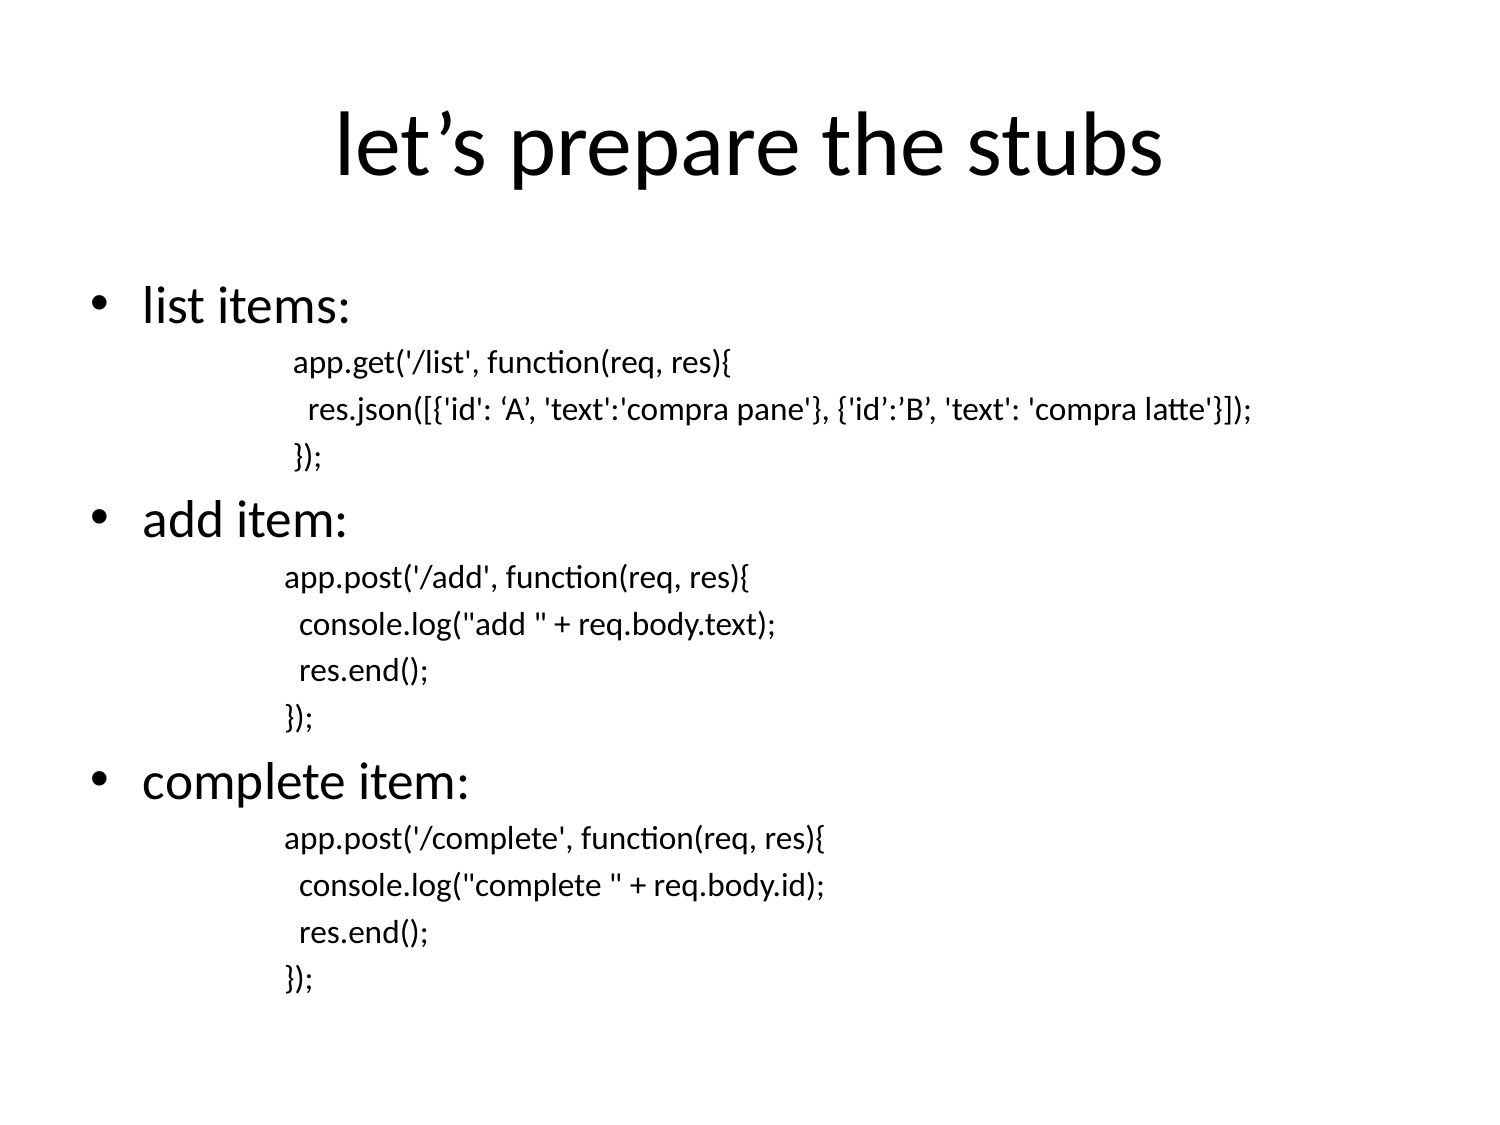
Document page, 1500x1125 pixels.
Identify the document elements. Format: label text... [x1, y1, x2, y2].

title let’s prepare the stubs [75, 45, 1425, 233]
list list items: app.get('/list', function(req, res){ res.json([{'id': ‘A’, 'text':'compra pane'}, {'id’:’B’, 'text': 'compra latte'}]); }); add item: app.post('/add', function(req, res){ console.log("add " + req.body.text); res.end(); }); complete item: app.post('/complete', function(req, res){ console.log("complete " + req.body.id); res.end(); }); [75, 262, 1425, 1005]
